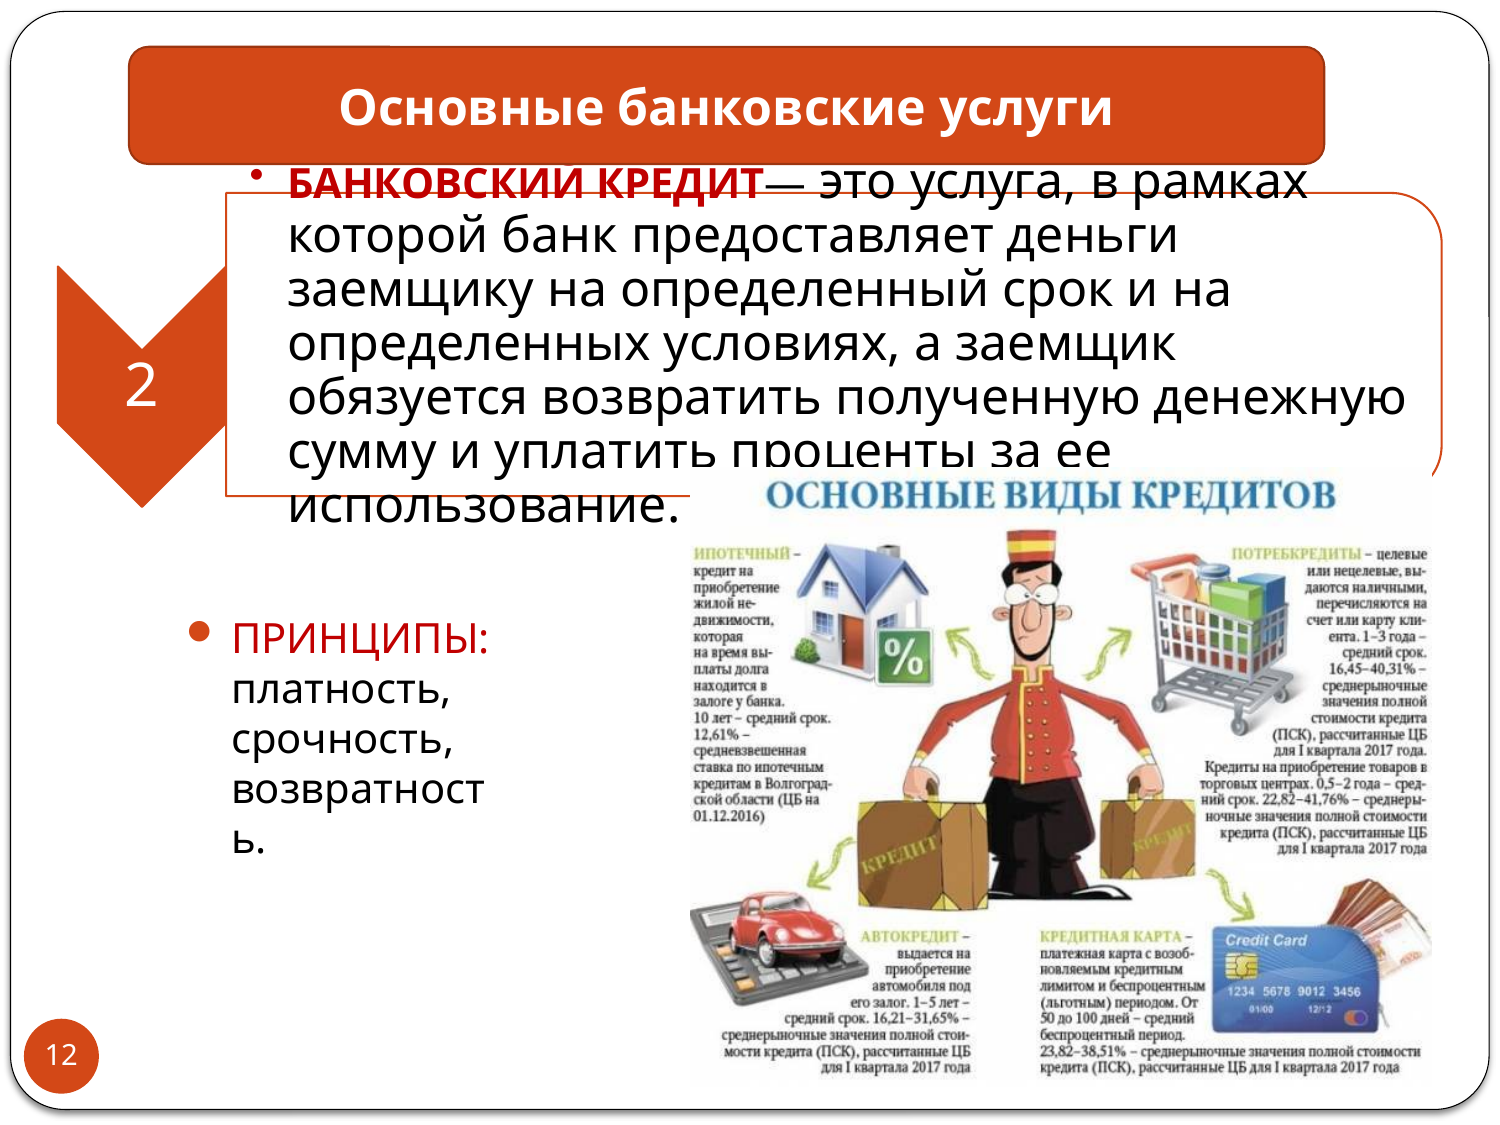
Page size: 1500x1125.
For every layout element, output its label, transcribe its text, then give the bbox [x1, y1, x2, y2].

text_box Основные банковские услуги [127, 45, 1326, 166]
slide_number 12 [23, 1018, 99, 1094]
list ПРИНЦИПЫ: платность, срочность, возвратность. [171, 603, 514, 1087]
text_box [57, 184, 1442, 516]
picture [690, 467, 1432, 1088]
